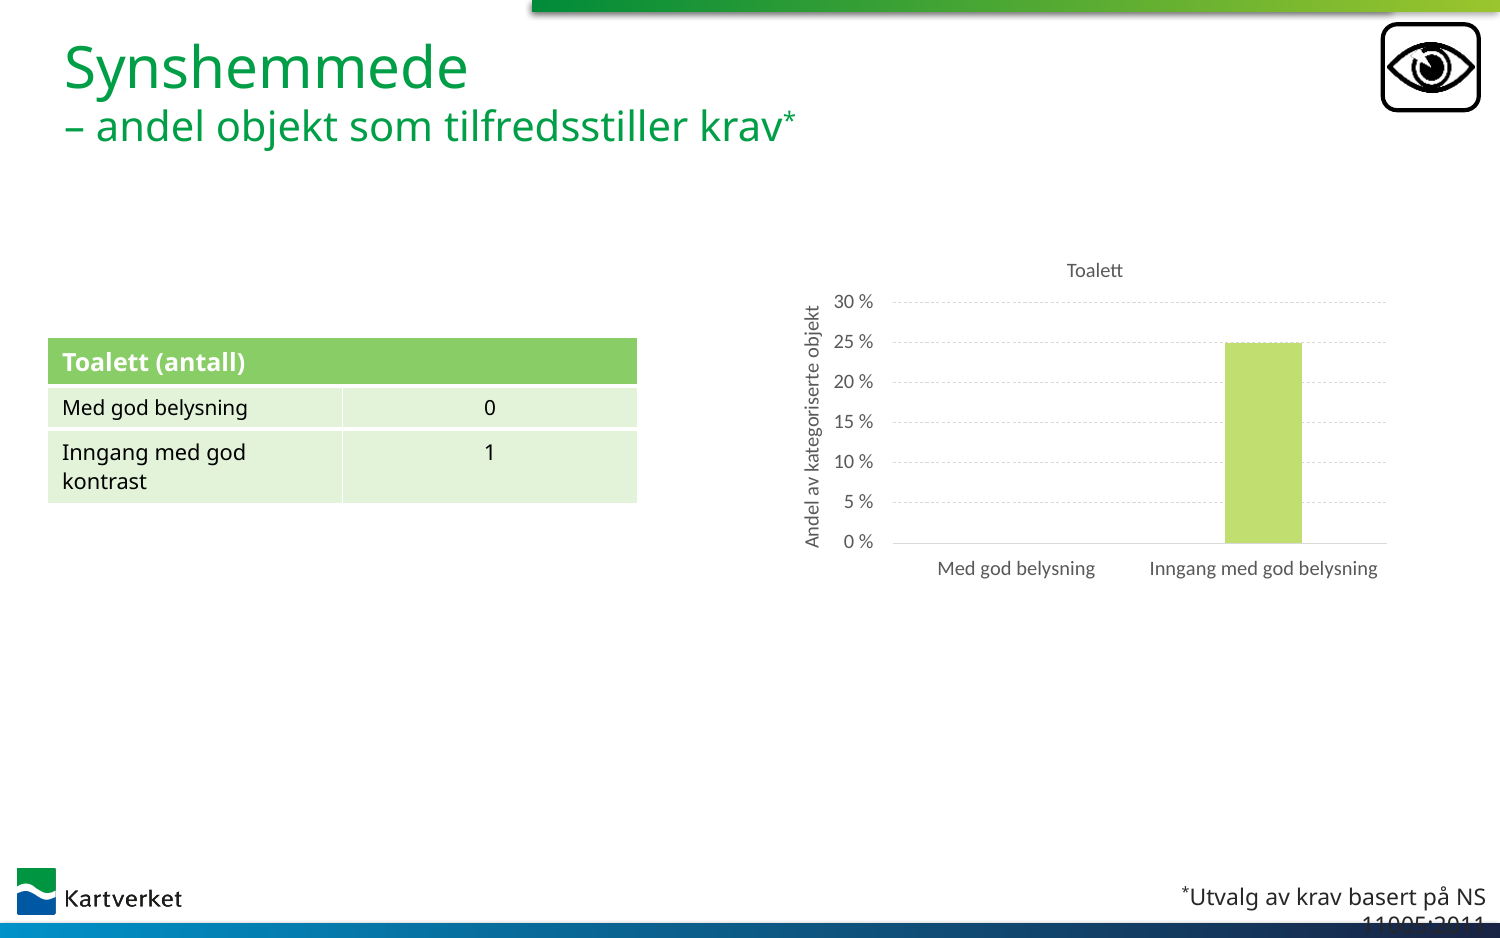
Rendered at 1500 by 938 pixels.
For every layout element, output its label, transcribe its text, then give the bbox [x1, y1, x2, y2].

table_header Toalett (antall) [48, 338, 637, 384]
table_cell Inngang med god kontrast [48, 431, 342, 503]
table_cell Med god belysning [48, 388, 342, 427]
picture [791, 249, 1400, 589]
text_box Synshemmede – andel objekt som tilfredsstiller krav* [49, 24, 1431, 158]
table_cell 1 [343, 431, 637, 503]
text_box *Utvalg av krav basert på NS 11005:2011 [1068, 873, 1500, 938]
table_cell 0 [343, 388, 637, 427]
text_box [1382, 24, 1480, 111]
